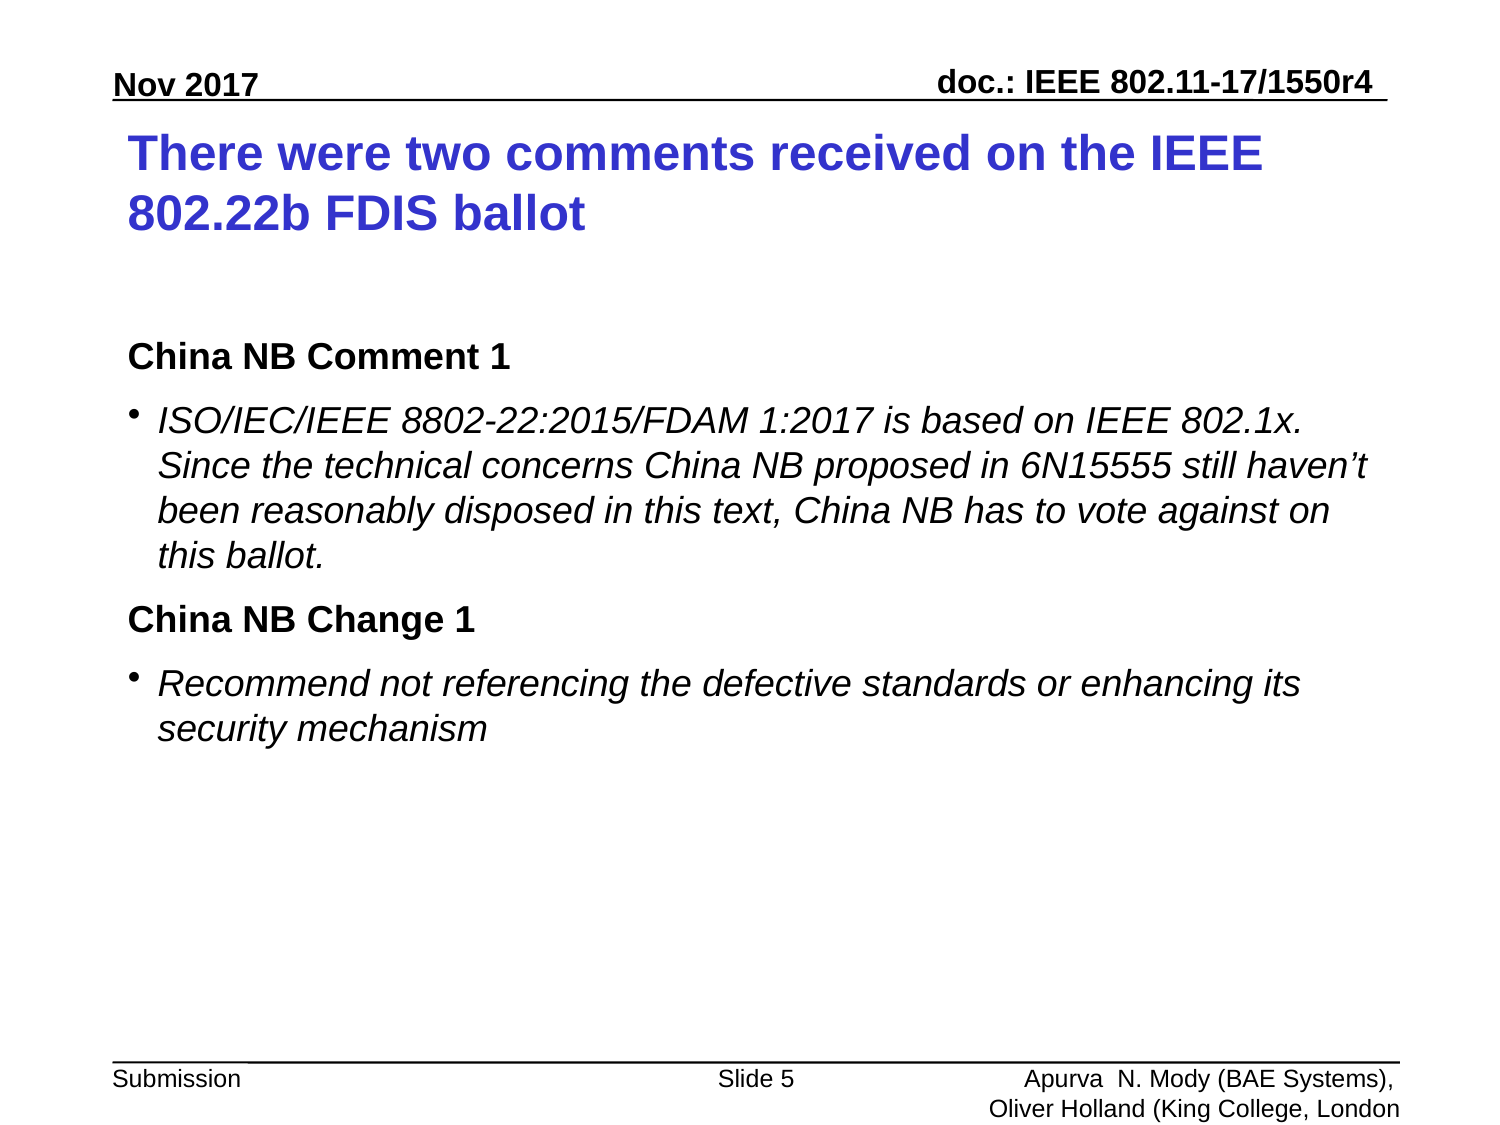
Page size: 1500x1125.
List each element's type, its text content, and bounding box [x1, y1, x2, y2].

slide_number Slide 5 [709, 1061, 803, 1093]
list China NB Comment 1 ISO/IEC/IEEE 8802-22:2015/FDAM 1:2017 is based on IEEE 802.1x. Since the technical concerns China NB proposed in 6N15555 still haven’t been reasonably disposed in this text, China NB has to vote against on this ballot. China NB Change 1 Recommend not referencing the defective standards or enhancing its security mechanism [112, 324, 1388, 1000]
title There were two comments received on the IEEE 802.22b FDIS ballot [112, 112, 1388, 288]
footer Apurva N. Mody (BAE Systems), Oliver Holland (King College, London [979, 1061, 1402, 1124]
